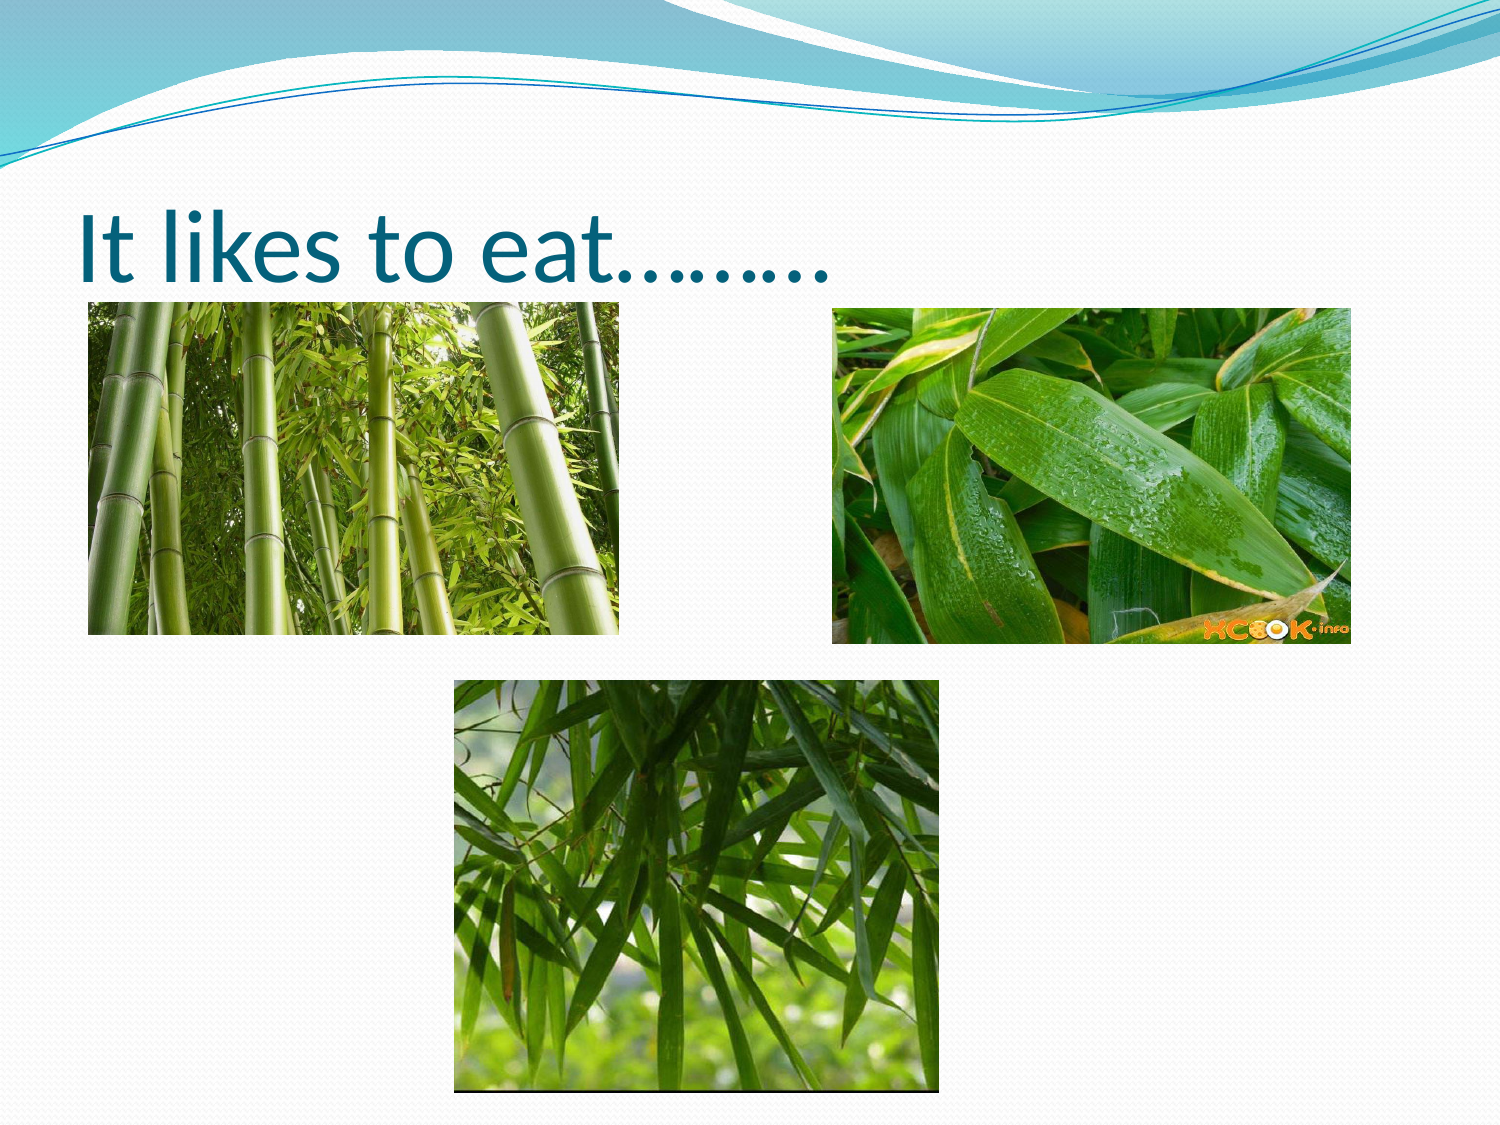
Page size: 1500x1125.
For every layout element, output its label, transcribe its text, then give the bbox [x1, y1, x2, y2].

picture [88, 302, 620, 635]
picture [454, 680, 940, 1094]
title It likes to eat……… [75, 115, 1438, 303]
picture [832, 308, 1351, 645]
